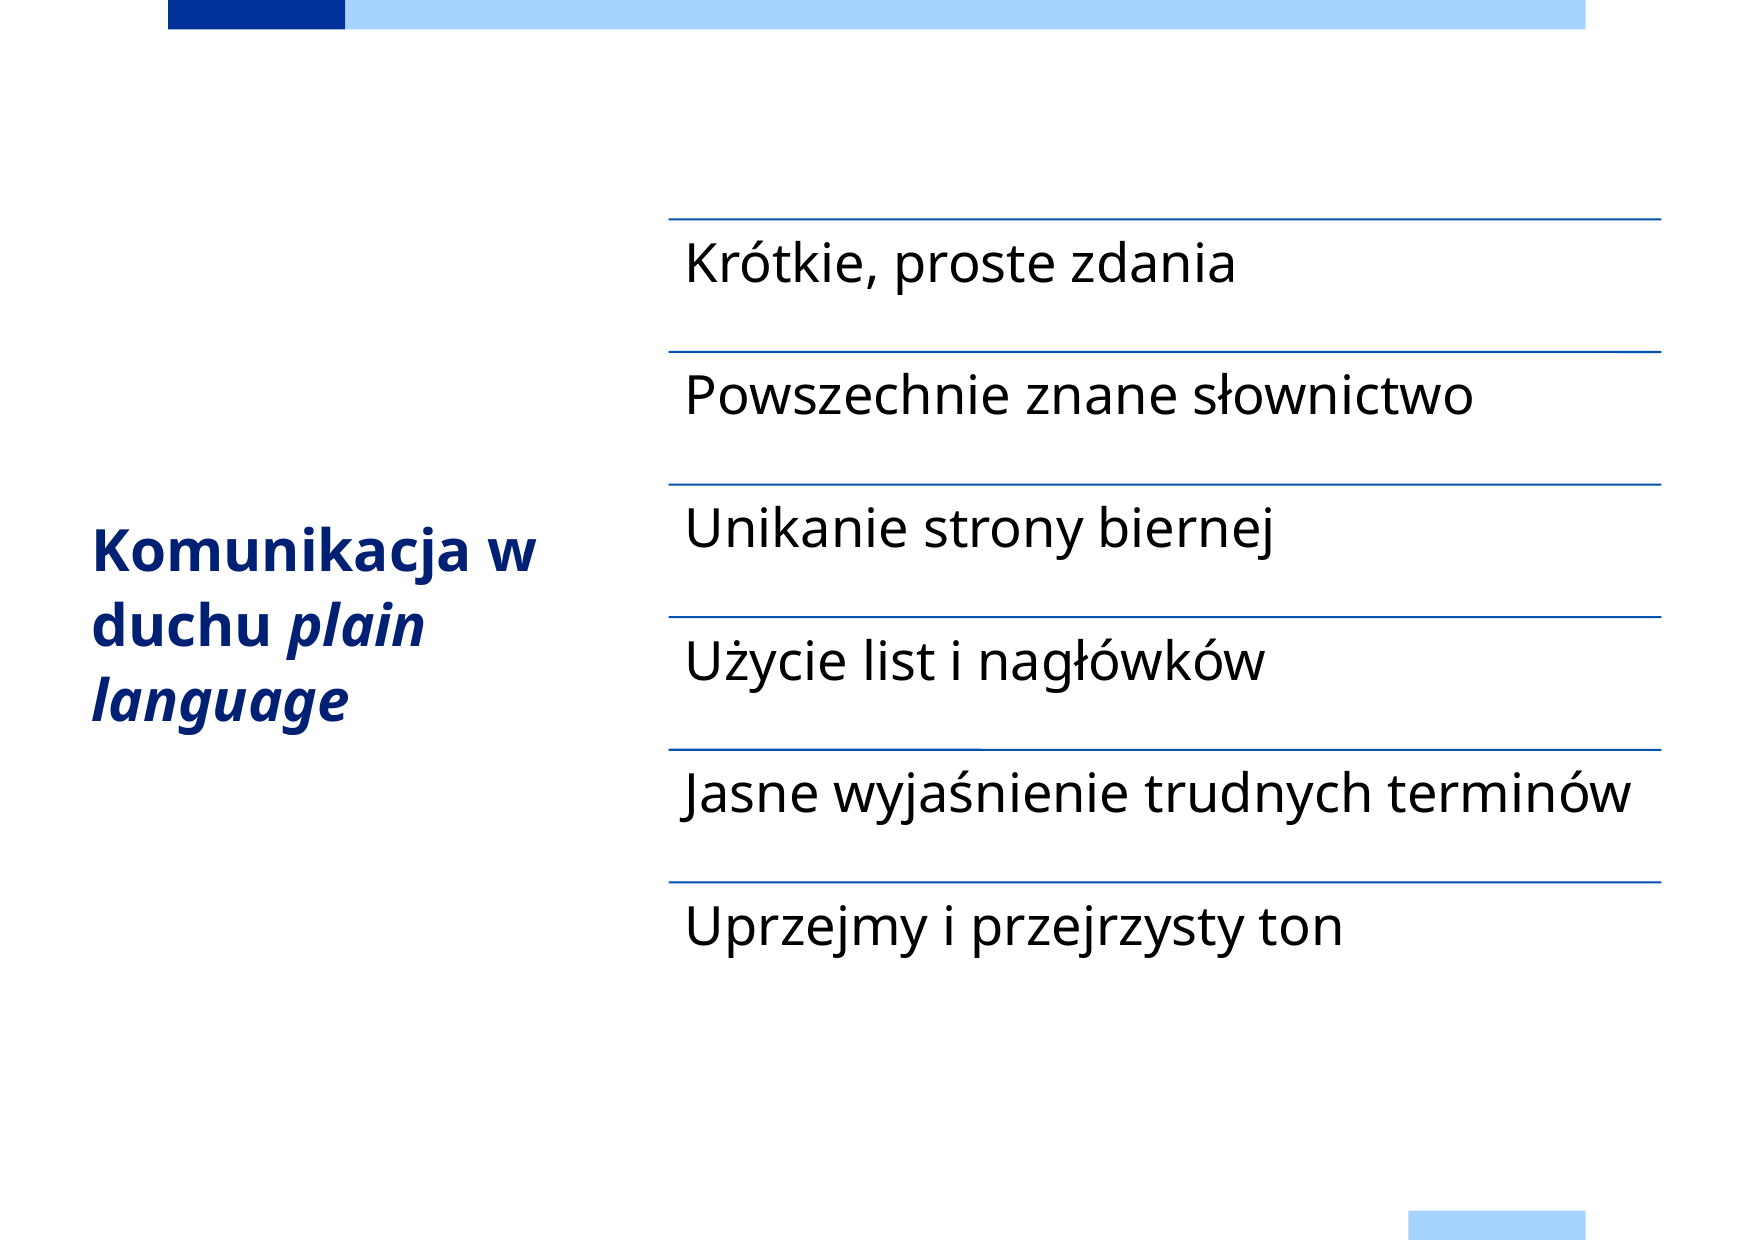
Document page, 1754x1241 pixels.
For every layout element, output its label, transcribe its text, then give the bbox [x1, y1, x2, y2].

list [668, 218, 1662, 1016]
title Komunikacja w duchu plain language [91, 218, 584, 1023]
